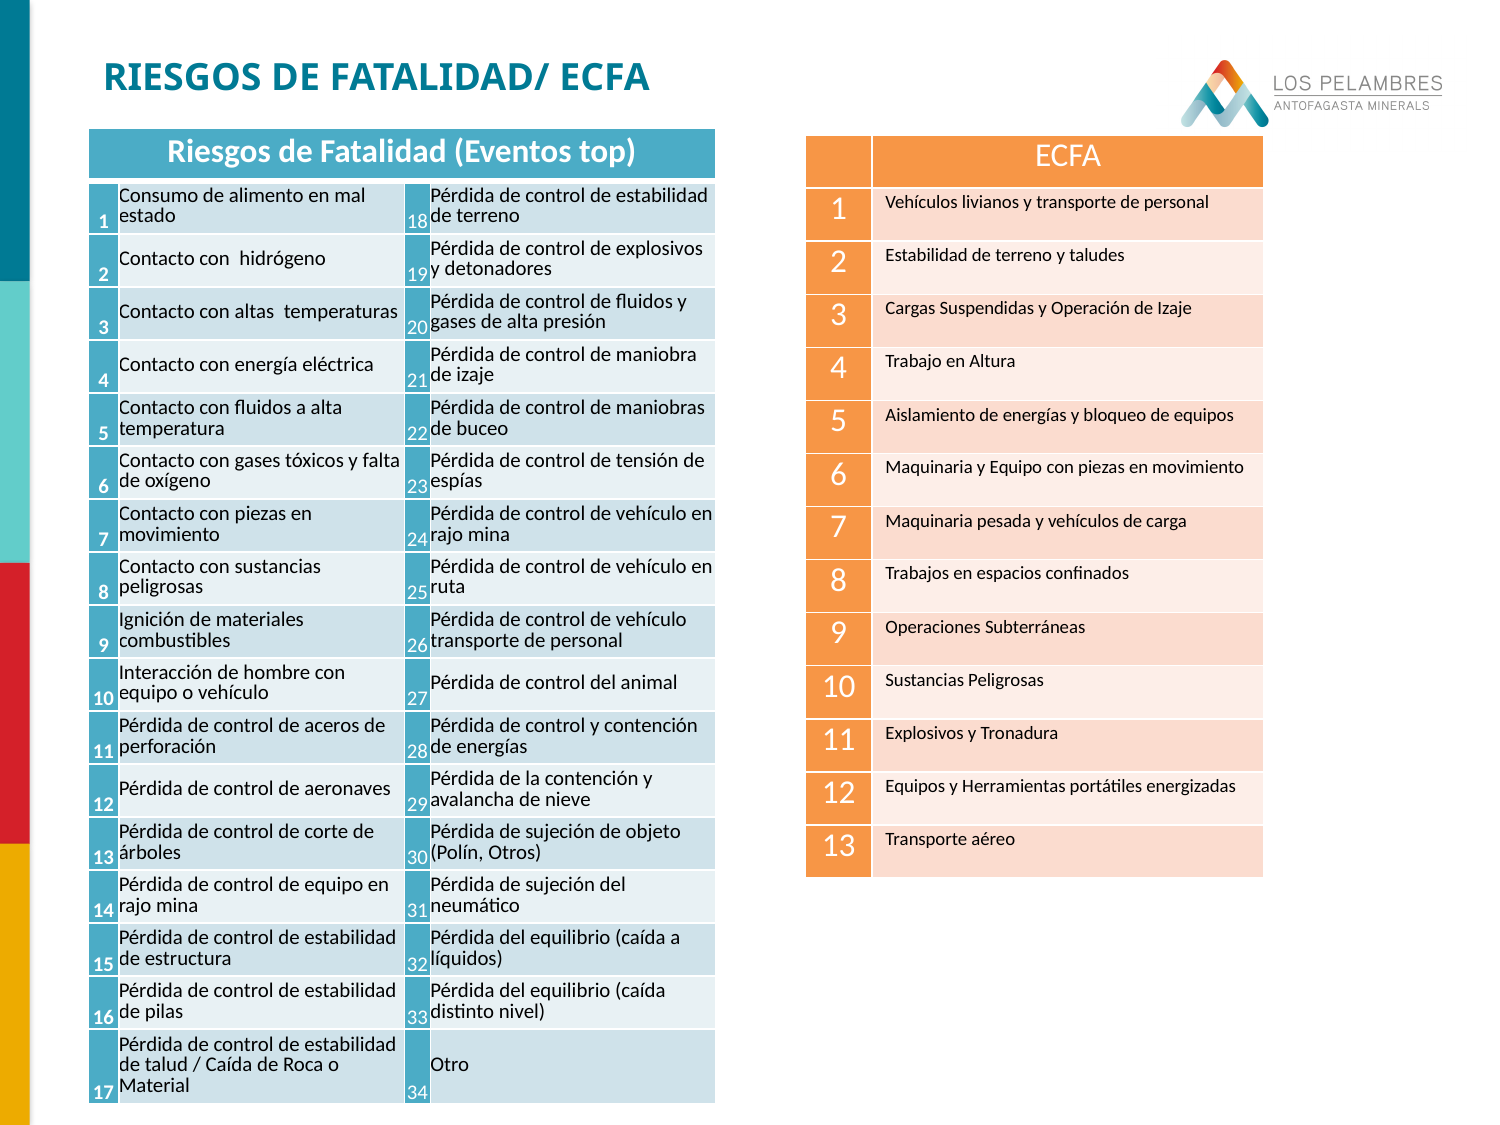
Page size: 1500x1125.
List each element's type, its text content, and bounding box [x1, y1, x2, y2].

table_cell 15 [89, 924, 118, 975]
table_cell 28 [405, 712, 430, 763]
table_cell 17 [89, 1030, 118, 1103]
table_cell Otro [431, 1030, 715, 1103]
table_cell Pérdida del equilibrio (caída distinto nivel) [431, 977, 715, 1028]
table_cell Pérdida de sujeción del neumático [431, 871, 715, 922]
table_cell Aislamiento de energías y bloqueo de equipos [873, 401, 1263, 453]
table_cell Pérdida de control de fluidos y gases de alta presión [431, 288, 715, 339]
table_cell Pérdida de sujeción de objeto (Polín, Otros) [431, 818, 715, 869]
table_cell 31 [405, 871, 430, 922]
table_cell 8 [806, 560, 871, 612]
table_cell Pérdida de la contención y avalancha de nieve [431, 765, 715, 816]
table_cell Sustancias Peligrosas [873, 666, 1263, 718]
table_cell Pérdida de control de tensión de espías [431, 447, 715, 498]
table_cell Pérdida de control de maniobra de izaje [431, 341, 715, 392]
table_cell Pérdida de control del animal [431, 659, 715, 710]
table_cell 12 [806, 773, 871, 824]
table_cell Pérdida de control de equipo en rajo mina [120, 871, 404, 922]
table_cell Estabilidad de terreno y taludes [873, 242, 1263, 294]
table_cell Trabajos en espacios confinados [873, 560, 1263, 612]
table_cell Consumo de alimento en mal estado [120, 184, 404, 233]
table_cell 2 [89, 235, 118, 286]
table_cell Pérdida de control de estabilidad de pilas [120, 977, 404, 1028]
table_cell Pérdida del equilibrio (caída a líquidos) [431, 924, 715, 975]
table_cell 34 [405, 1030, 430, 1103]
table_cell 3 [89, 288, 118, 339]
table_cell 22 [405, 394, 430, 445]
table_cell Pérdida de control de vehículo transporte de personal [431, 606, 715, 657]
table_cell Pérdida de control de aeronaves [120, 765, 404, 816]
table_cell 9 [806, 613, 871, 665]
table_cell 14 [89, 871, 118, 922]
table_cell Pérdida de control de aceros de perforación [120, 712, 404, 763]
table_cell 4 [89, 341, 118, 392]
table_cell 7 [806, 507, 871, 559]
table_cell 33 [405, 977, 430, 1028]
table_cell Cargas Suspendidas y Operación de Izaje [873, 295, 1263, 347]
table_cell Transporte aéreo [873, 826, 1263, 877]
table_cell Contacto con hidrógeno [120, 235, 404, 286]
table_cell 13 [806, 826, 871, 877]
table_cell 25 [405, 553, 430, 604]
table_cell 21 [405, 341, 430, 392]
text_box RIESGOS DE FATALIDAD/ ECFA [88, 45, 1211, 106]
table_header [806, 136, 871, 187]
table_cell 10 [806, 666, 871, 718]
table_cell Pérdida de control de estabilidad de estructura [120, 924, 404, 975]
table_cell 1 [806, 189, 871, 240]
table_cell Pérdida de control de vehículo en rajo mina [431, 500, 715, 551]
table_cell 20 [405, 288, 430, 339]
table_cell Pérdida de control de vehículo en ruta [431, 553, 715, 604]
table_cell Equipos y Herramientas portátiles energizadas [873, 773, 1263, 824]
table_cell 1 [89, 184, 118, 233]
table_cell 19 [405, 235, 430, 286]
table_cell 13 [89, 818, 118, 869]
table_cell 26 [405, 606, 430, 657]
table_cell 30 [405, 818, 430, 869]
table_cell Maquinaria y Equipo con piezas en movimiento [873, 454, 1263, 506]
table_cell 6 [806, 454, 871, 506]
table_cell Pérdida de control y contención de energías [431, 712, 715, 763]
table_cell 8 [89, 553, 118, 604]
table_cell 3 [806, 295, 871, 347]
table_cell 18 [405, 184, 430, 233]
table_header ECFA [873, 136, 1263, 187]
table_cell 6 [89, 447, 118, 498]
table_cell 4 [806, 348, 871, 400]
table_cell Explosivos y Tronadura [873, 720, 1263, 771]
table_cell 2 [806, 242, 871, 294]
table_cell 12 [89, 765, 118, 816]
table_cell 32 [405, 924, 430, 975]
table_cell Pérdida de control de explosivos y detonadores [431, 235, 715, 286]
table_cell Maquinaria pesada y vehículos de carga [873, 507, 1263, 559]
table_cell 29 [405, 765, 430, 816]
table_cell Operaciones Subterráneas [873, 613, 1263, 665]
table_cell Contacto con piezas en movimiento [120, 500, 404, 551]
table_cell Contacto con sustancias peligrosas [120, 553, 404, 604]
table_cell 11 [806, 720, 871, 771]
table_cell Ignición de materiales combustibles [120, 606, 404, 657]
table_cell 5 [806, 401, 871, 453]
table_cell Trabajo en Altura [873, 348, 1263, 400]
table_cell 27 [405, 659, 430, 710]
table_cell 5 [89, 394, 118, 445]
table_cell Contacto con energía eléctrica [120, 341, 404, 392]
table_cell 11 [89, 712, 118, 763]
table_cell Contacto con fluidos a alta temperatura [120, 394, 404, 445]
table_cell Pérdida de control de estabilidad de talud / Caída de Roca o Material [120, 1030, 404, 1103]
table_cell 7 [89, 500, 118, 551]
table_cell Contacto con gases tóxicos y falta de oxígeno [120, 447, 404, 498]
table_cell Interacción de hombre con equipo o vehículo [120, 659, 404, 710]
table_cell 16 [89, 977, 118, 1028]
table_cell Pérdida de control de maniobras de buceo [431, 394, 715, 445]
table_cell Contacto con altas temperaturas [120, 288, 404, 339]
table_cell Pérdida de control de estabilidad de terreno [431, 184, 715, 233]
table_cell 24 [405, 500, 430, 551]
table_cell 10 [89, 659, 118, 710]
table_cell 23 [405, 447, 430, 498]
table_cell Pérdida de control de corte de árboles [120, 818, 404, 869]
table_cell Vehículos livianos y transporte de personal [873, 189, 1263, 240]
table_header Riesgos de Fatalidad (Eventos top) [89, 129, 715, 178]
table_cell 9 [89, 606, 118, 657]
picture [1156, 35, 1467, 152]
